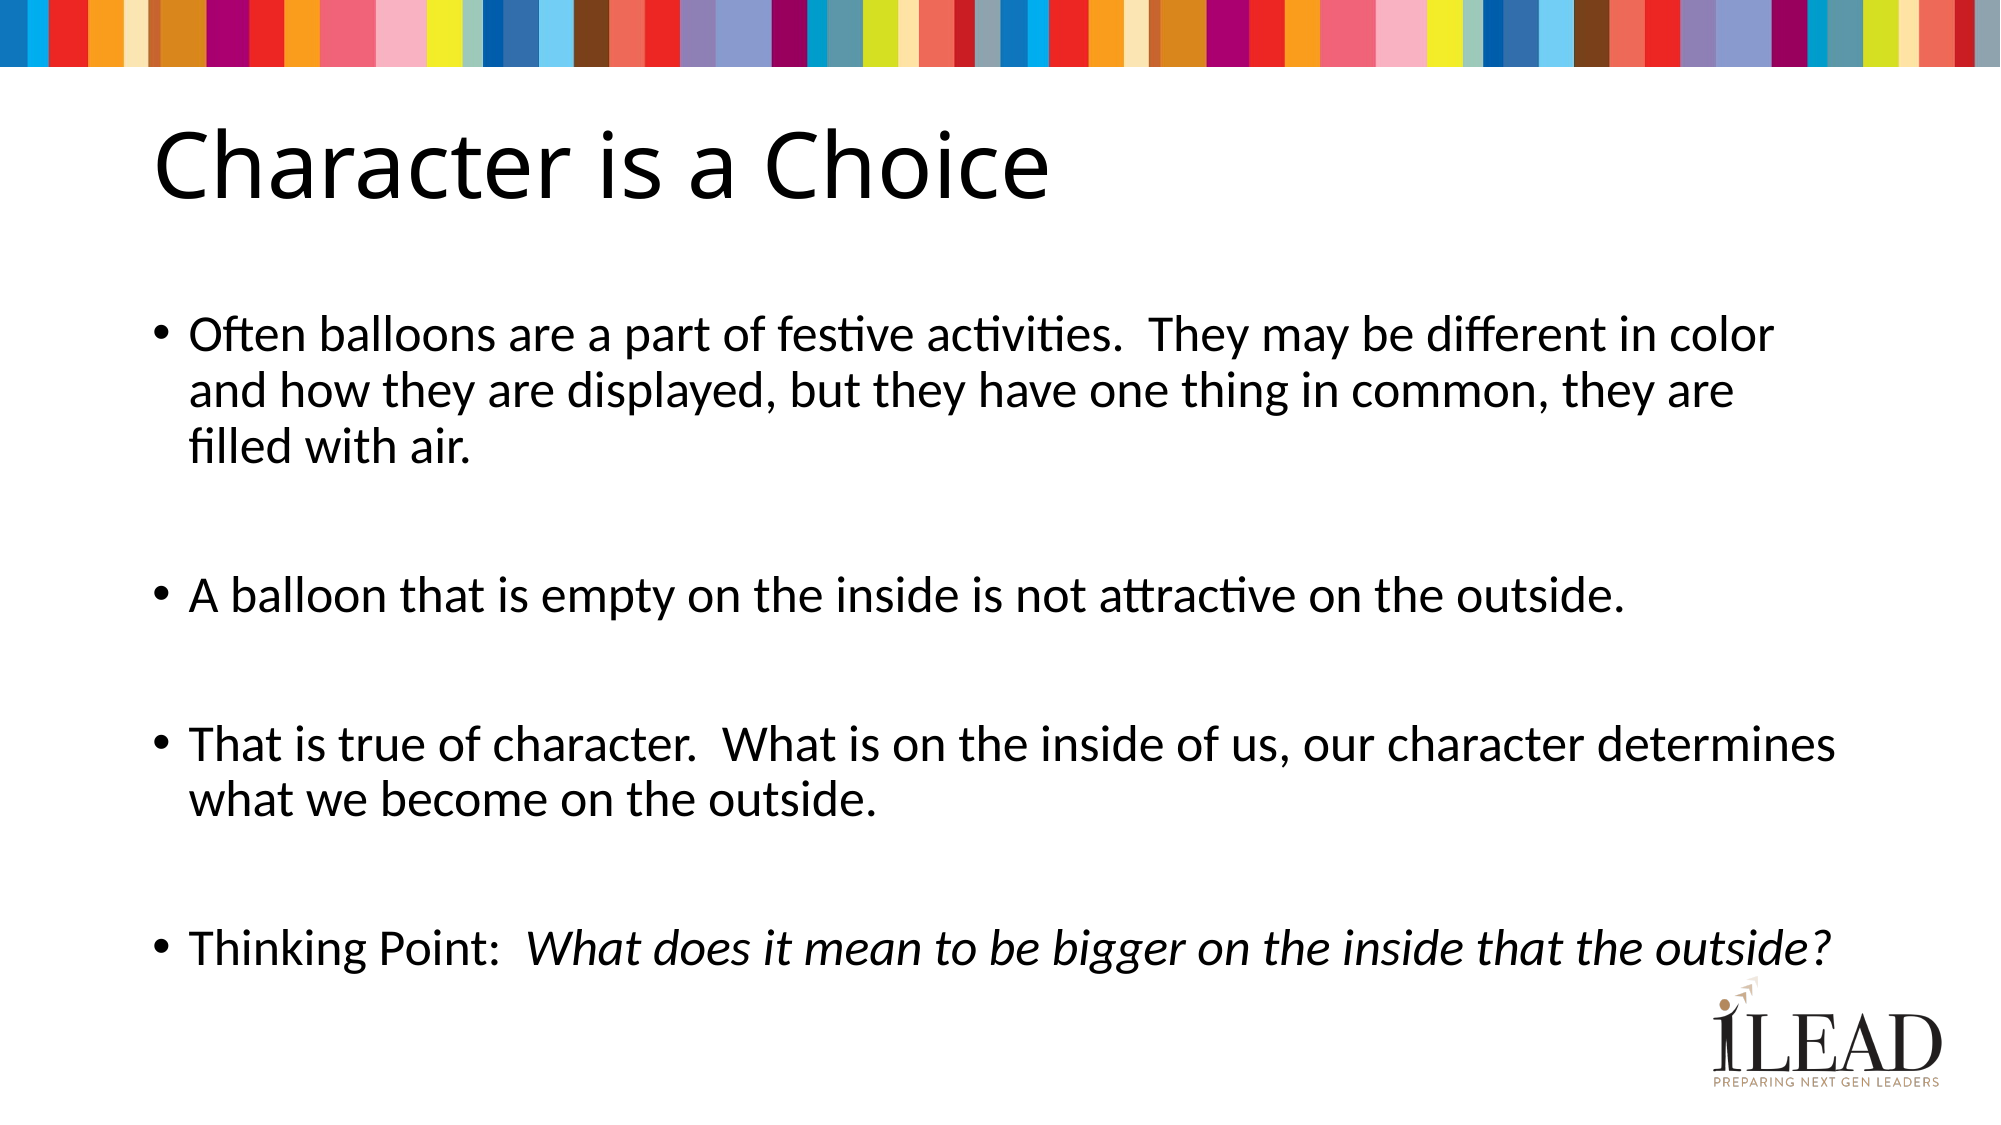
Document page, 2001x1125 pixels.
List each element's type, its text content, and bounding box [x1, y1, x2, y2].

picture [0, 0, 26, 67]
picture [1709, 972, 1945, 1091]
picture [828, 0, 1026, 67]
picture [48, 0, 808, 67]
picture [1828, 0, 2000, 67]
title Character is a Choice [137, 67, 1863, 278]
picture [1048, 0, 1808, 67]
list Often balloons are a part of festive activities. They may be different in color and how they are displayed, but they have one thing in common, they are filled with air. A balloon that is empty on the inside is not attractive on the outside. That is true of character. What is on the inside of us, our character determines what we become on the outside. Thinking Point: What does it mean to be bigger on the inside that the outside? [137, 299, 1863, 1014]
